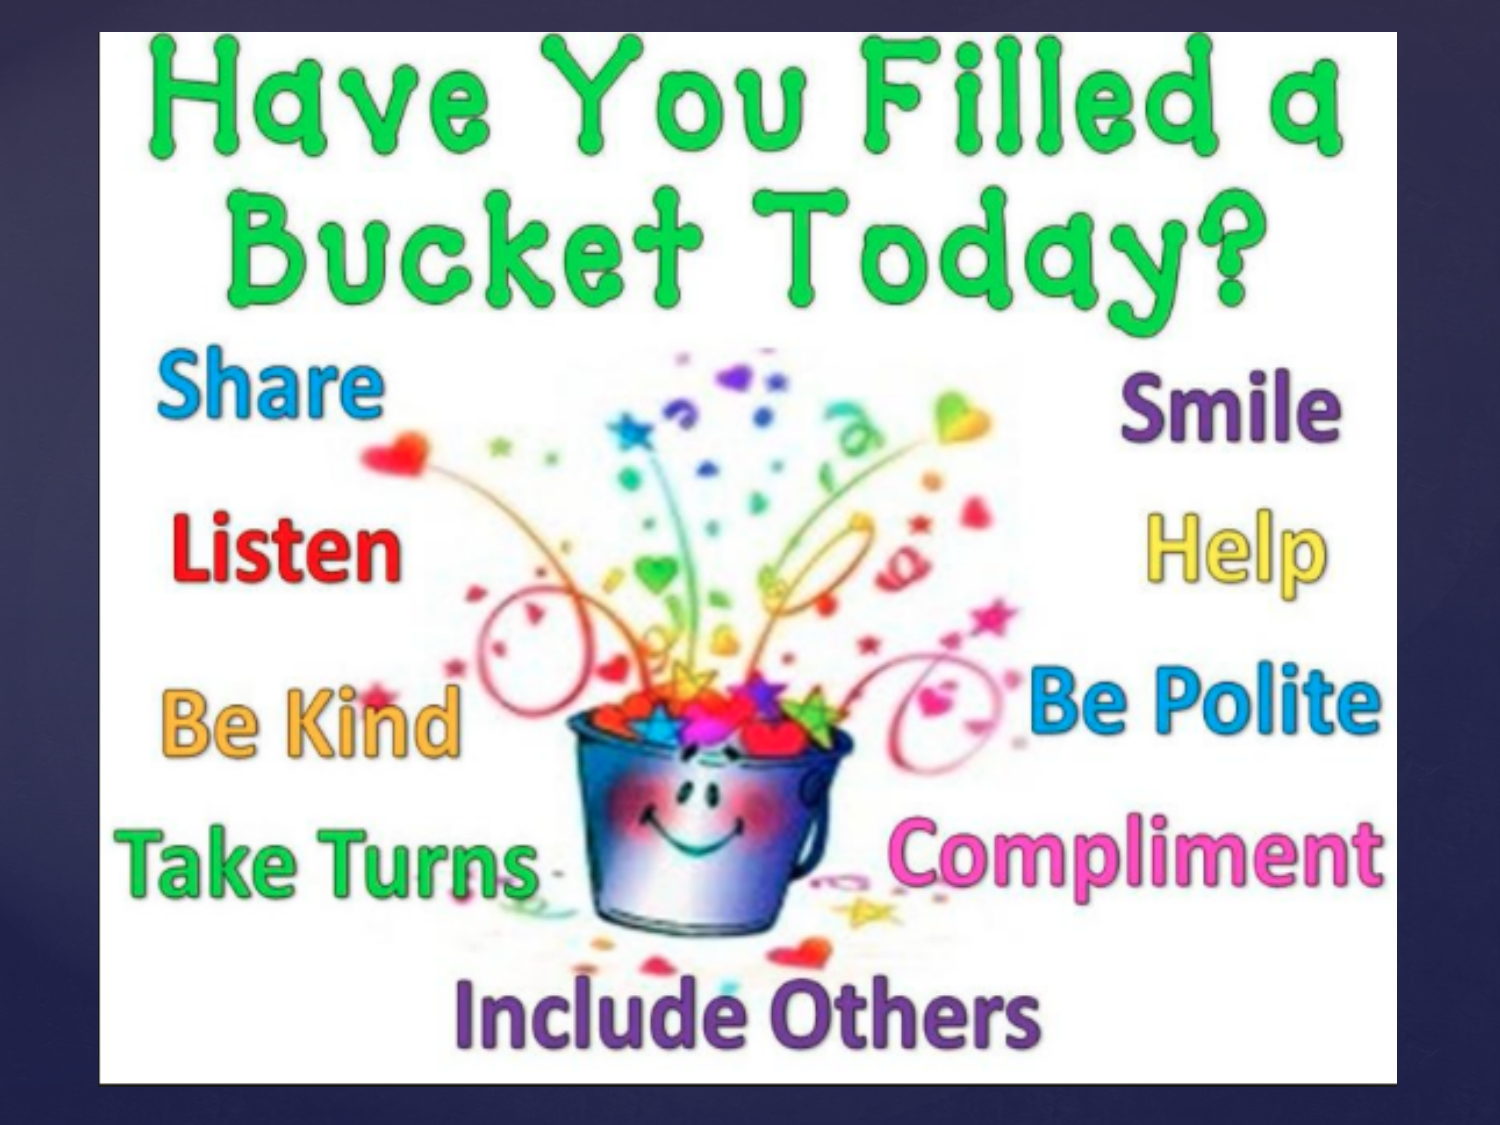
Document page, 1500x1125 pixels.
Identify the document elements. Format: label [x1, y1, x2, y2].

picture [98, 31, 1398, 1088]
